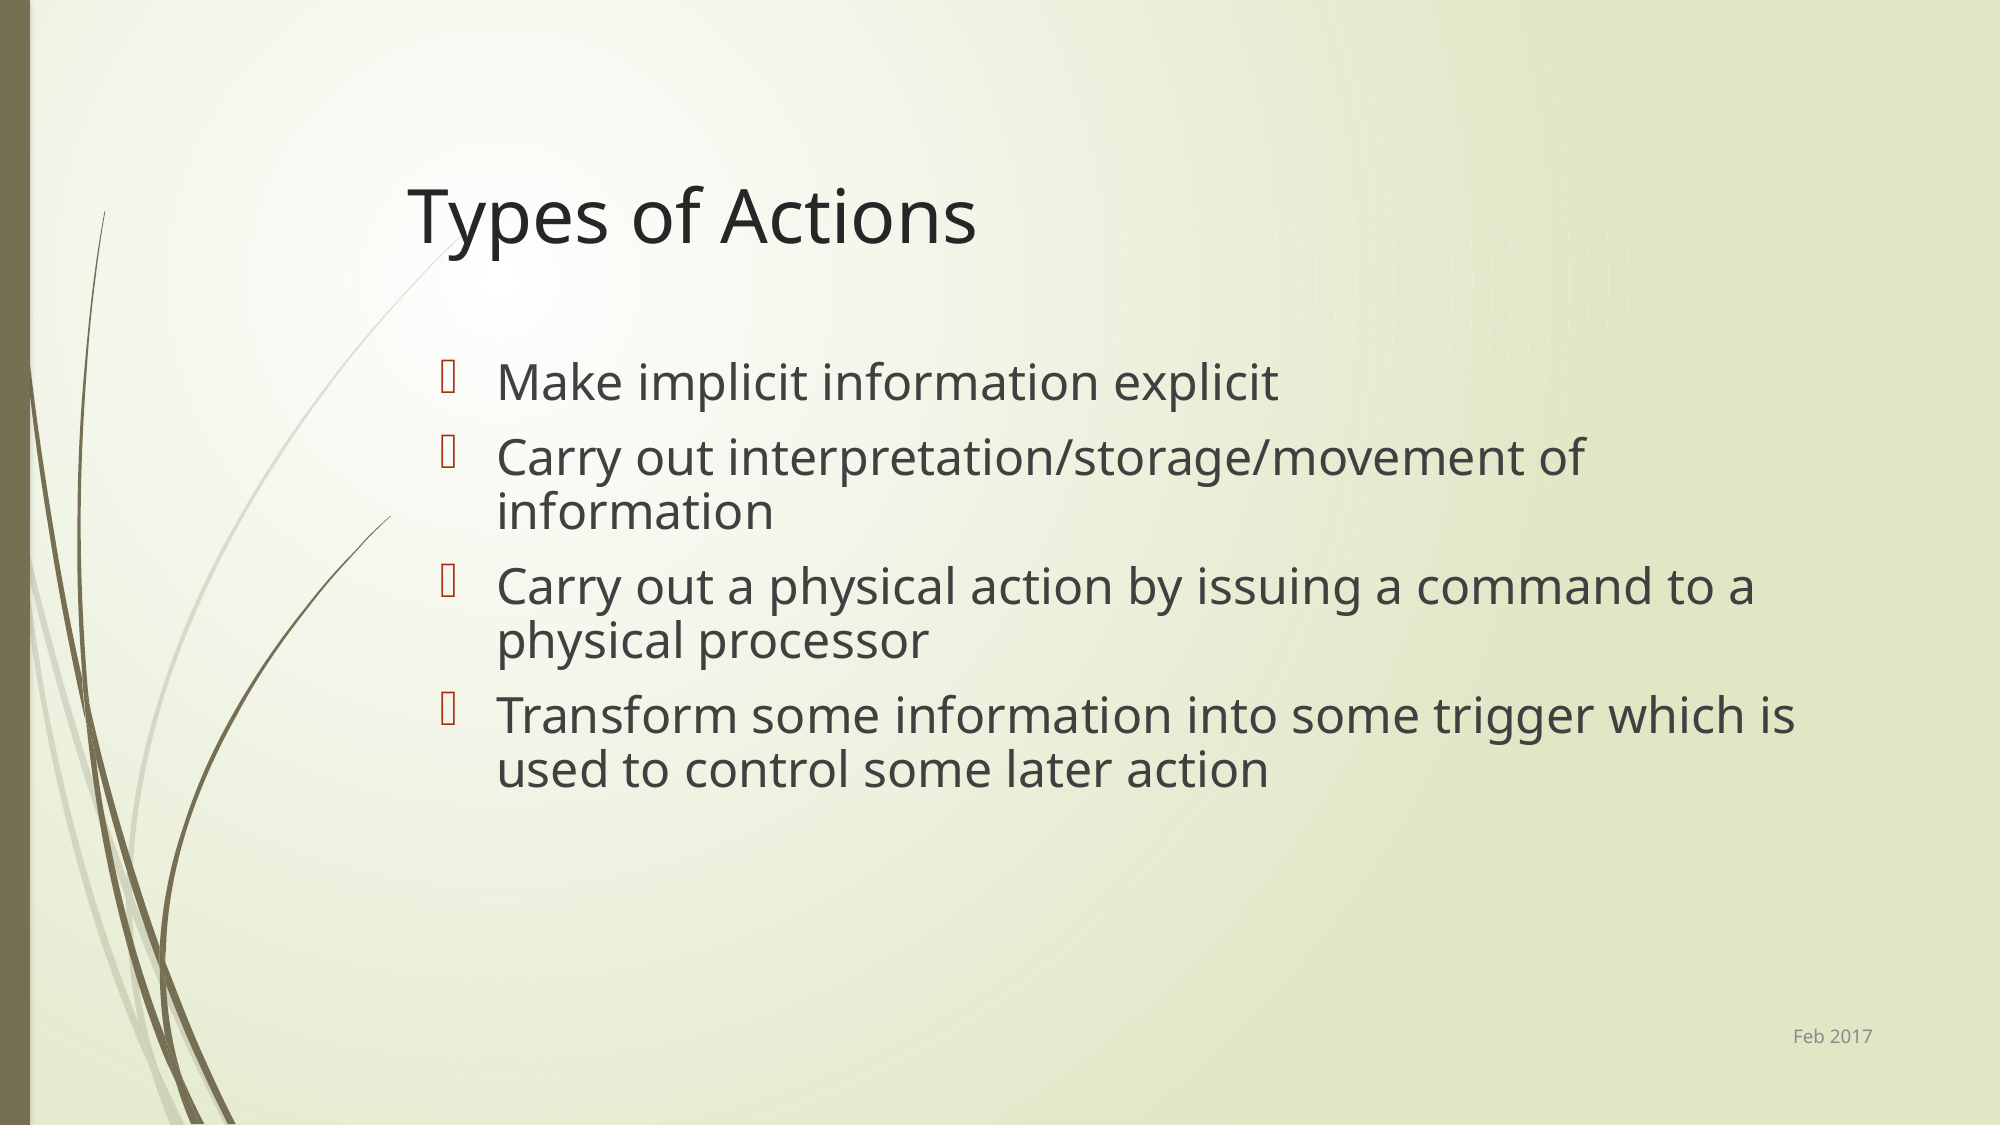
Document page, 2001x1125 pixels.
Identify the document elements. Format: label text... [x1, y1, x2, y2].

list Make implicit information explicit Carry out interpretation/storage/movement of information Carry out a physical action by issuing a command to a physical processor Transform some information into some trigger which is used to control some later action [424, 350, 1888, 988]
title Types of Actions [392, 141, 1732, 267]
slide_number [1699, 1005, 1888, 1067]
